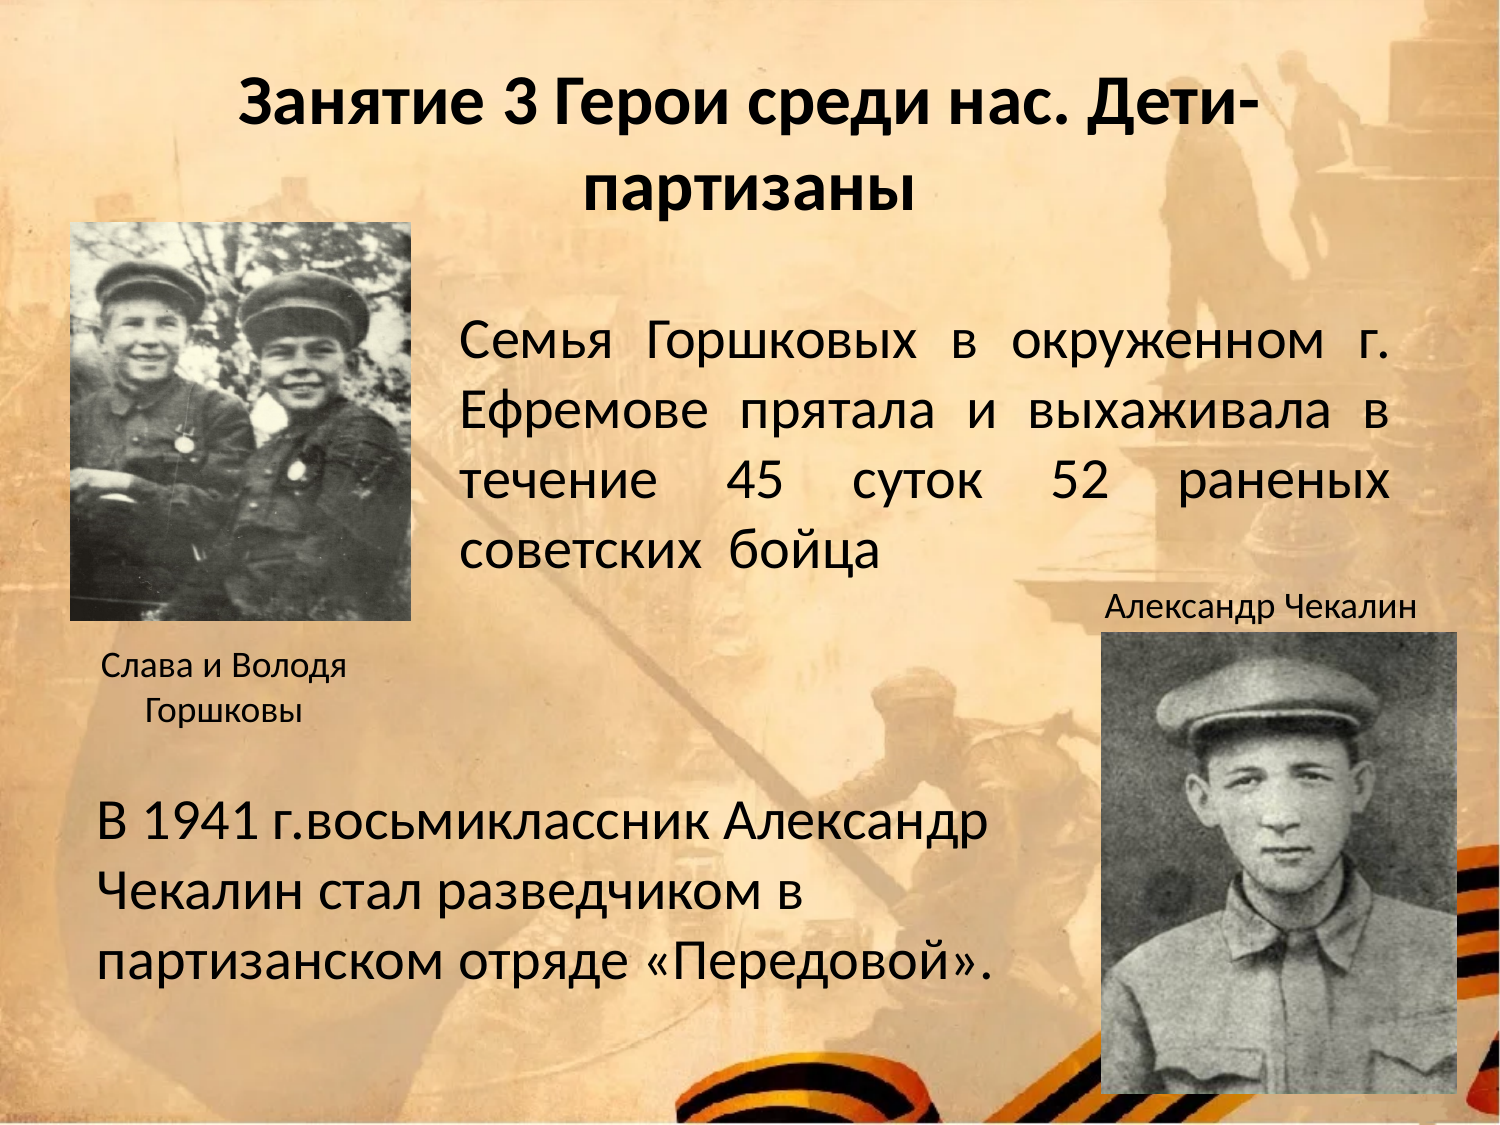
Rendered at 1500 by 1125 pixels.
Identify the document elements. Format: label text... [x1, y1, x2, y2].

text_box Александр Чекалин [1089, 574, 1454, 634]
text_box Слава и Володя Горшковы [58, 632, 399, 738]
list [70, 222, 411, 622]
title Занятие 3 Герои среди нас. Дети-партизаны [75, 45, 1425, 233]
picture [0, 0, 1500, 1125]
text_box В 1941 г.восьмиклассник Александр Чекалин стал разведчиком в партизанском отряде «Передовой». [82, 773, 1079, 999]
text_box Семья Горшковых в окруженном г. Ефремове прятала и выхаживала в течение 45 суток 52 раненых советских бойца [445, 292, 1407, 588]
